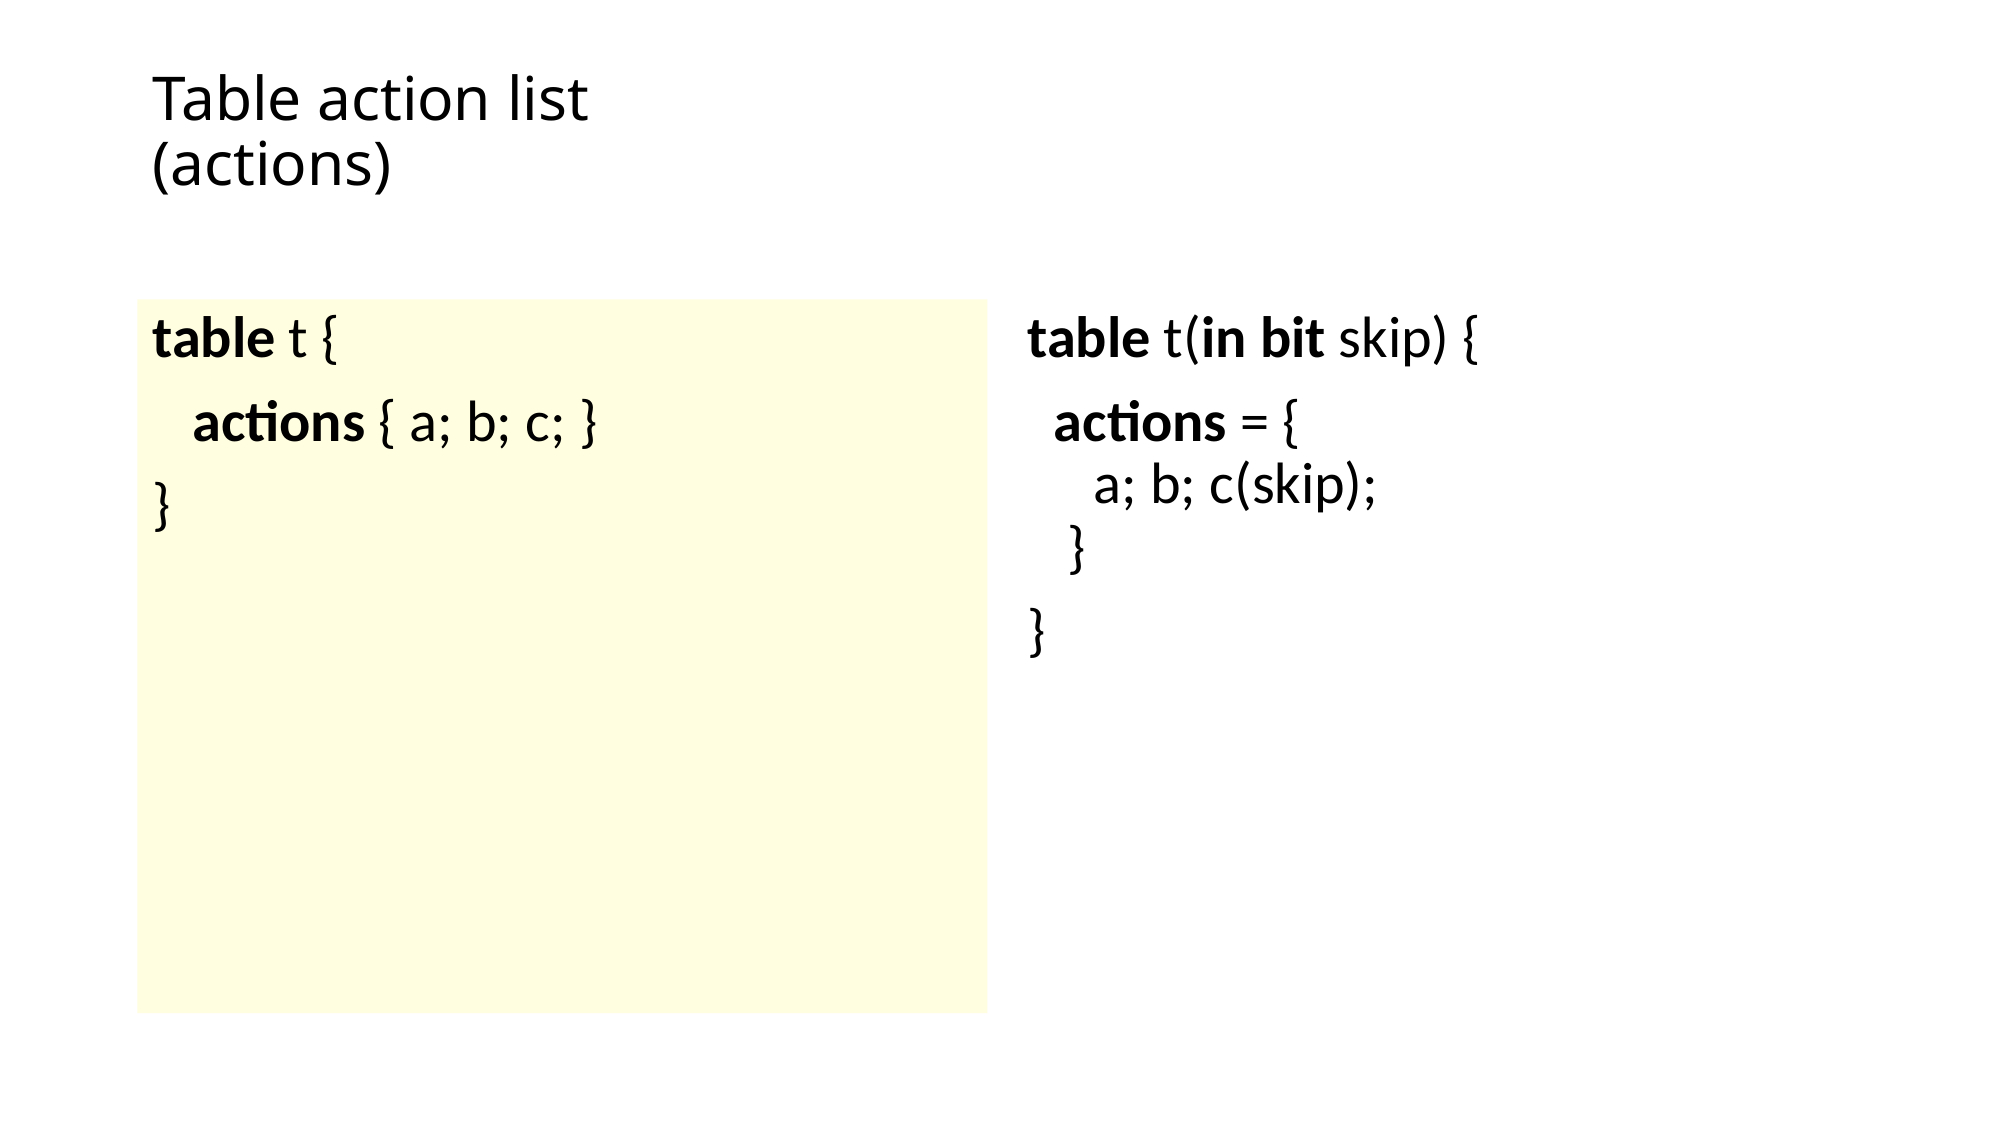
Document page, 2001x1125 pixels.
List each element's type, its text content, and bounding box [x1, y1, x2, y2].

list table t(in bit skip) { actions = { a; b; c(skip); } } [1012, 299, 1863, 1014]
title Table action list (actions) [137, 59, 1863, 207]
list table t { actions { a; b; c; } } [137, 299, 988, 1014]
